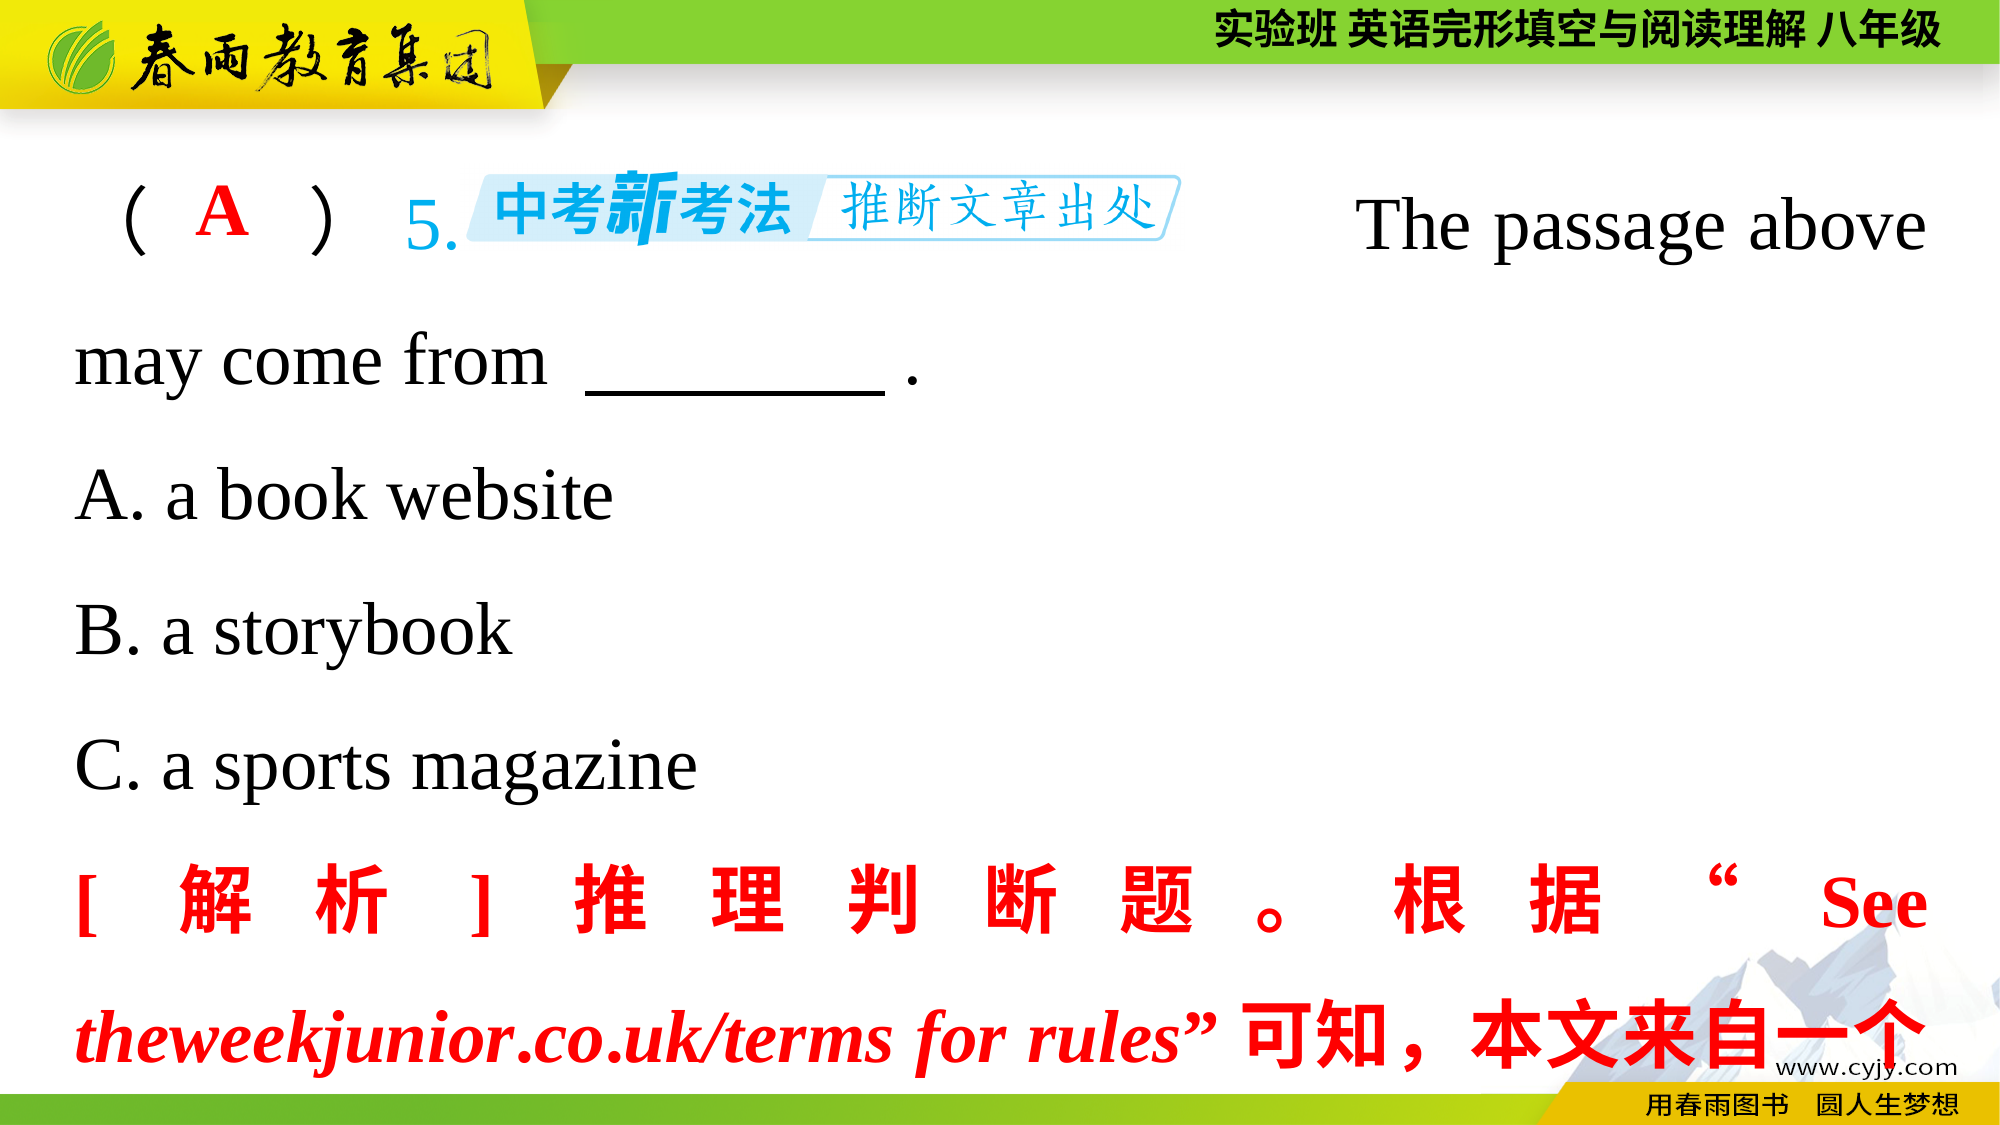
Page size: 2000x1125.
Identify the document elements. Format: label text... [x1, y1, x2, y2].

list （ ）5. The passage above may come from . A. a book website B. a storybook C. a sports magazine [59, 122, 1944, 799]
text_box A [180, 152, 265, 258]
text_box [解析]推理判断题。根据“See theweekjunior.co.uk/terms for rules”可知，本文来自一个图书网站。故选A。 [59, 799, 1944, 1125]
picture [0, 0, 2000, 1125]
picture [460, 163, 1185, 251]
